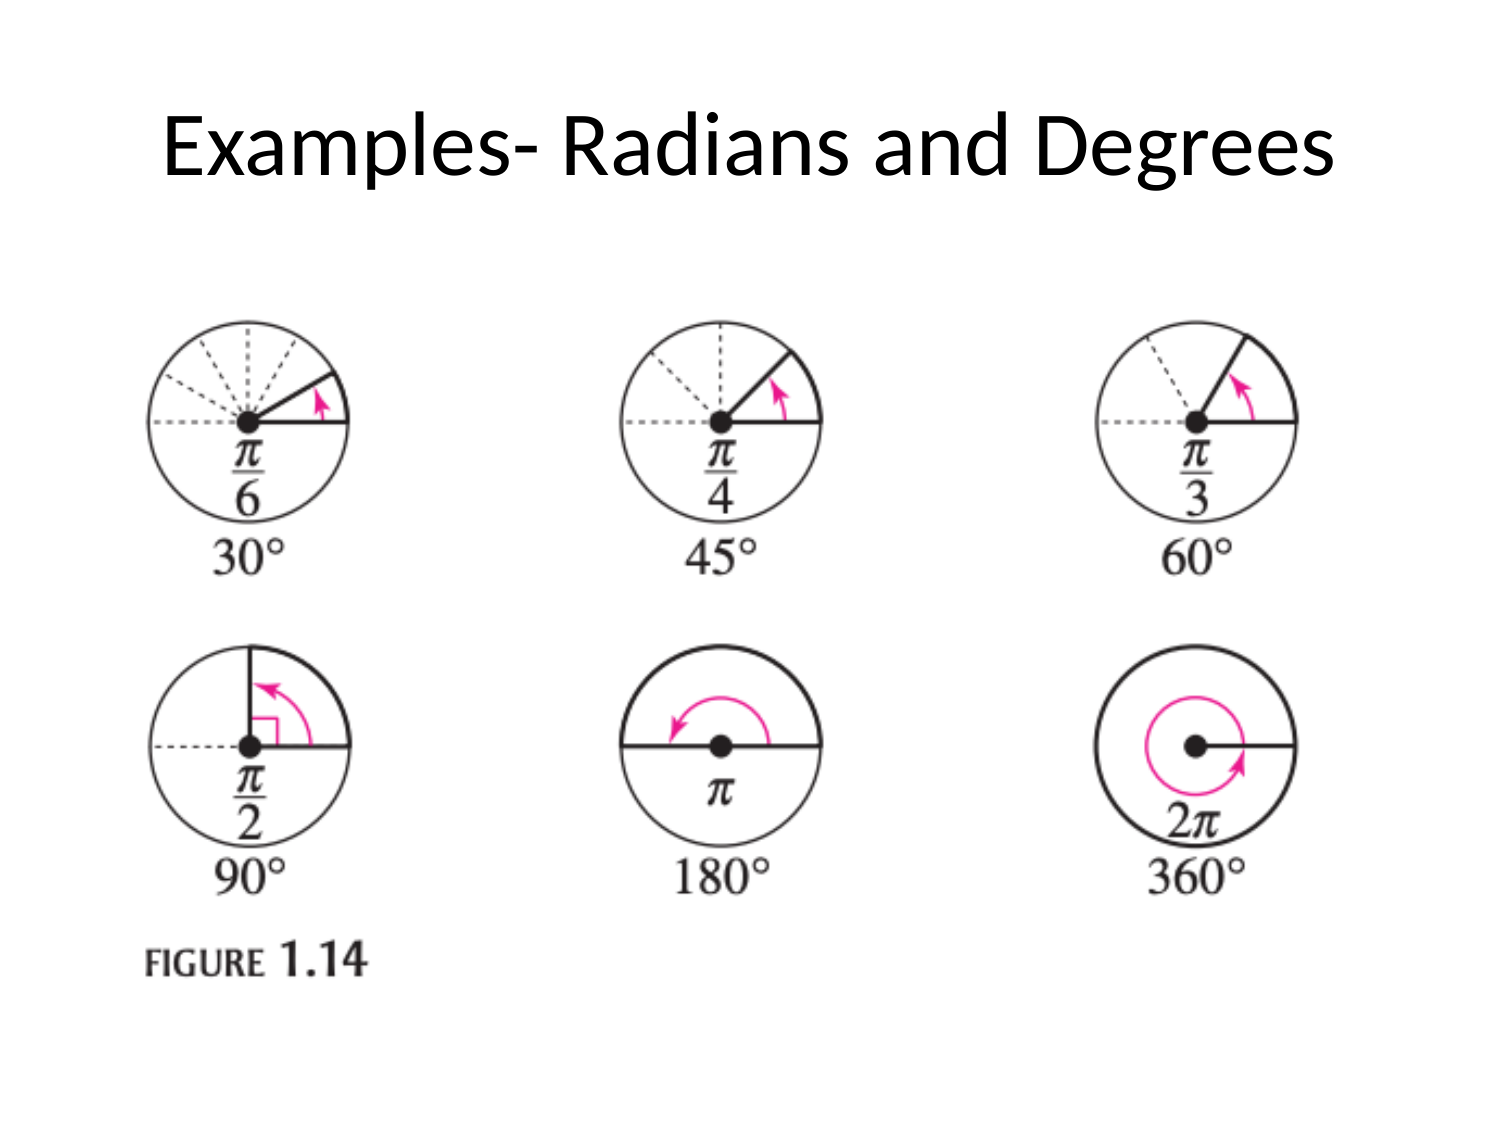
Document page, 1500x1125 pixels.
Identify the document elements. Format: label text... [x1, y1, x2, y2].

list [74, 262, 1426, 1006]
title Examples- Radians and Degrees [75, 45, 1425, 233]
